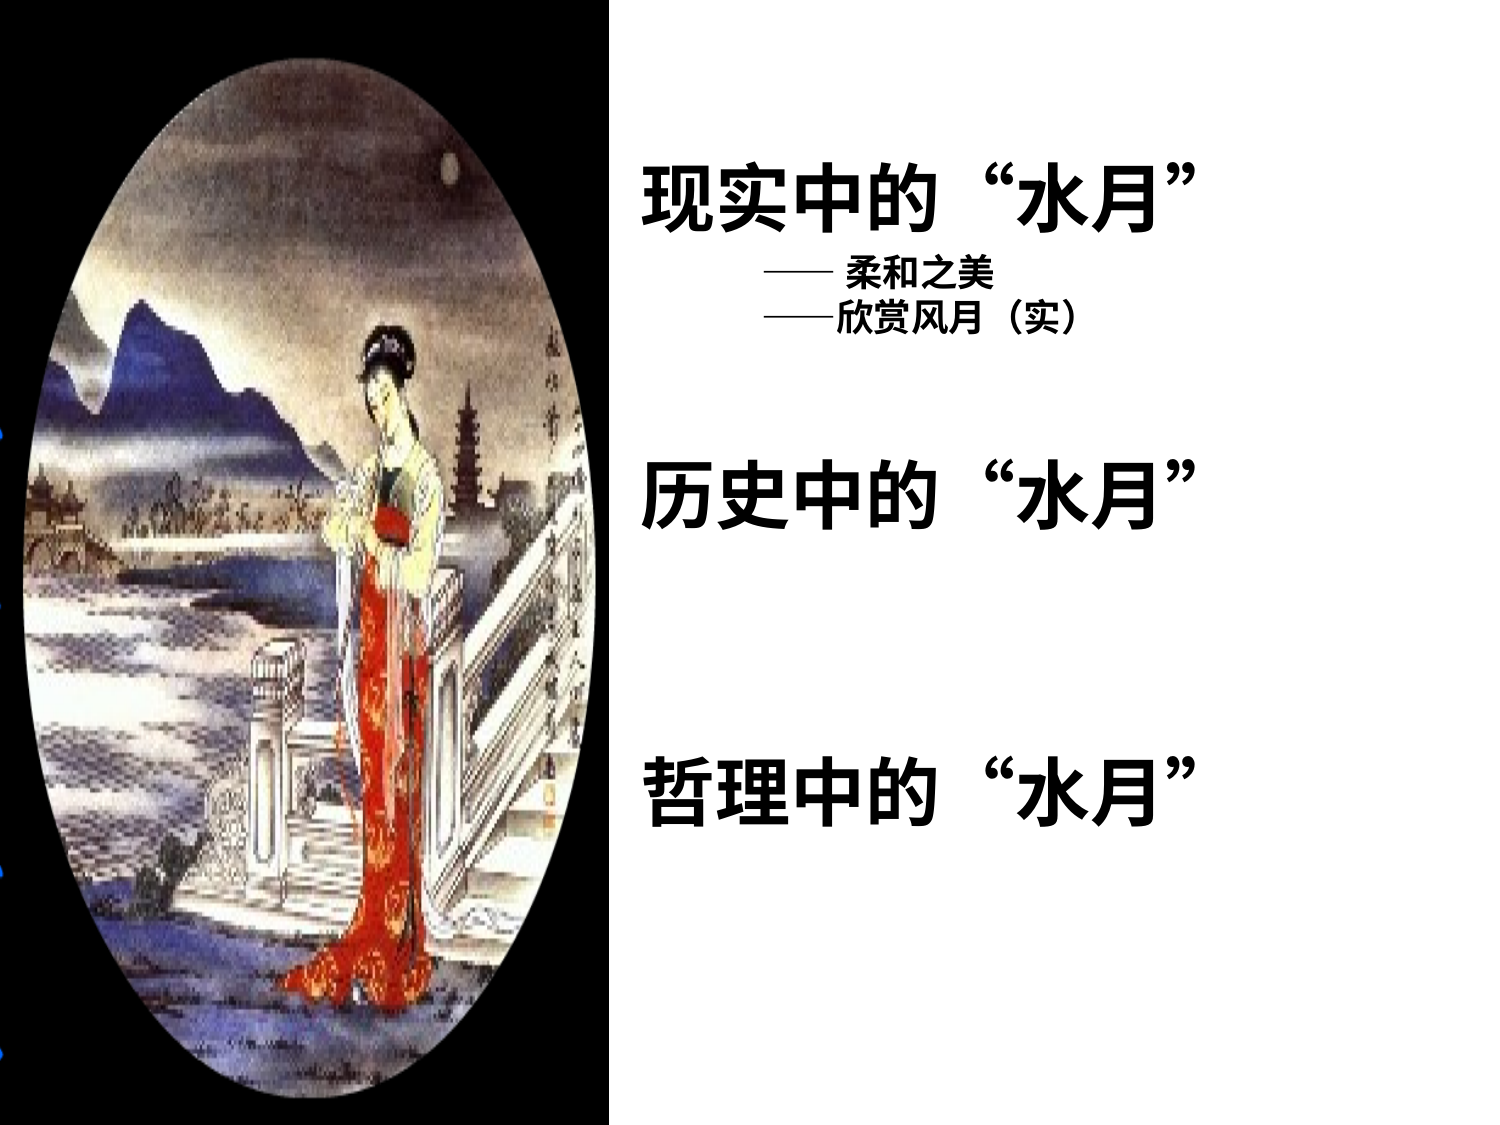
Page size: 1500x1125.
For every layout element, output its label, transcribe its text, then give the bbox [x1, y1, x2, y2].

text_box ——柔和之美 ——欣赏风月（实） [746, 241, 1440, 347]
picture [0, 0, 609, 1125]
text_box 现实中的“水月” 历史中的“水月” 哲理中的“水月” [625, 135, 1378, 843]
